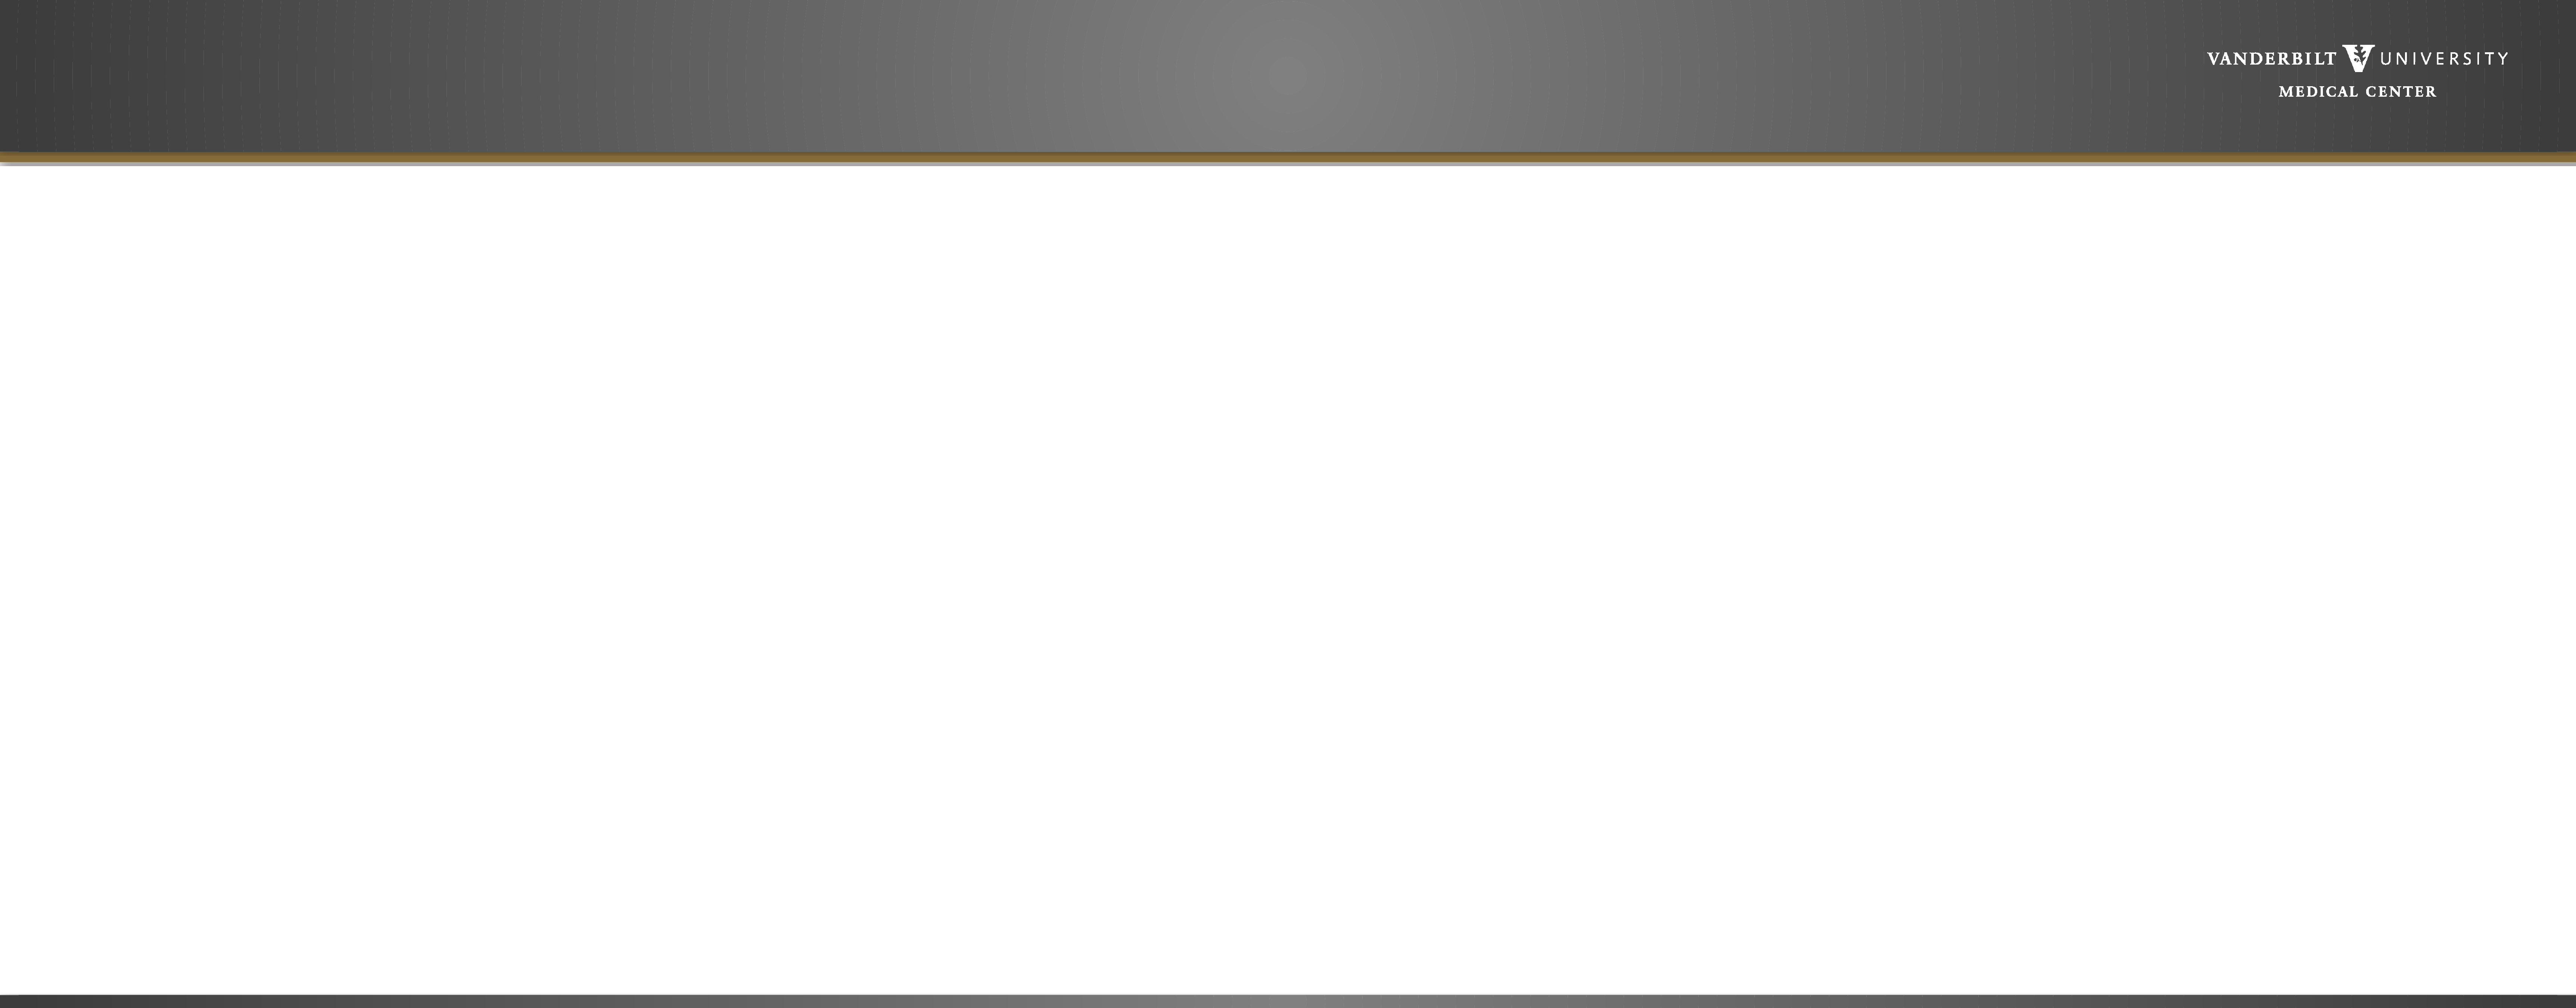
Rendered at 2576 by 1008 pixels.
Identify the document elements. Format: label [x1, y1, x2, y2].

picture [2207, 45, 2508, 97]
